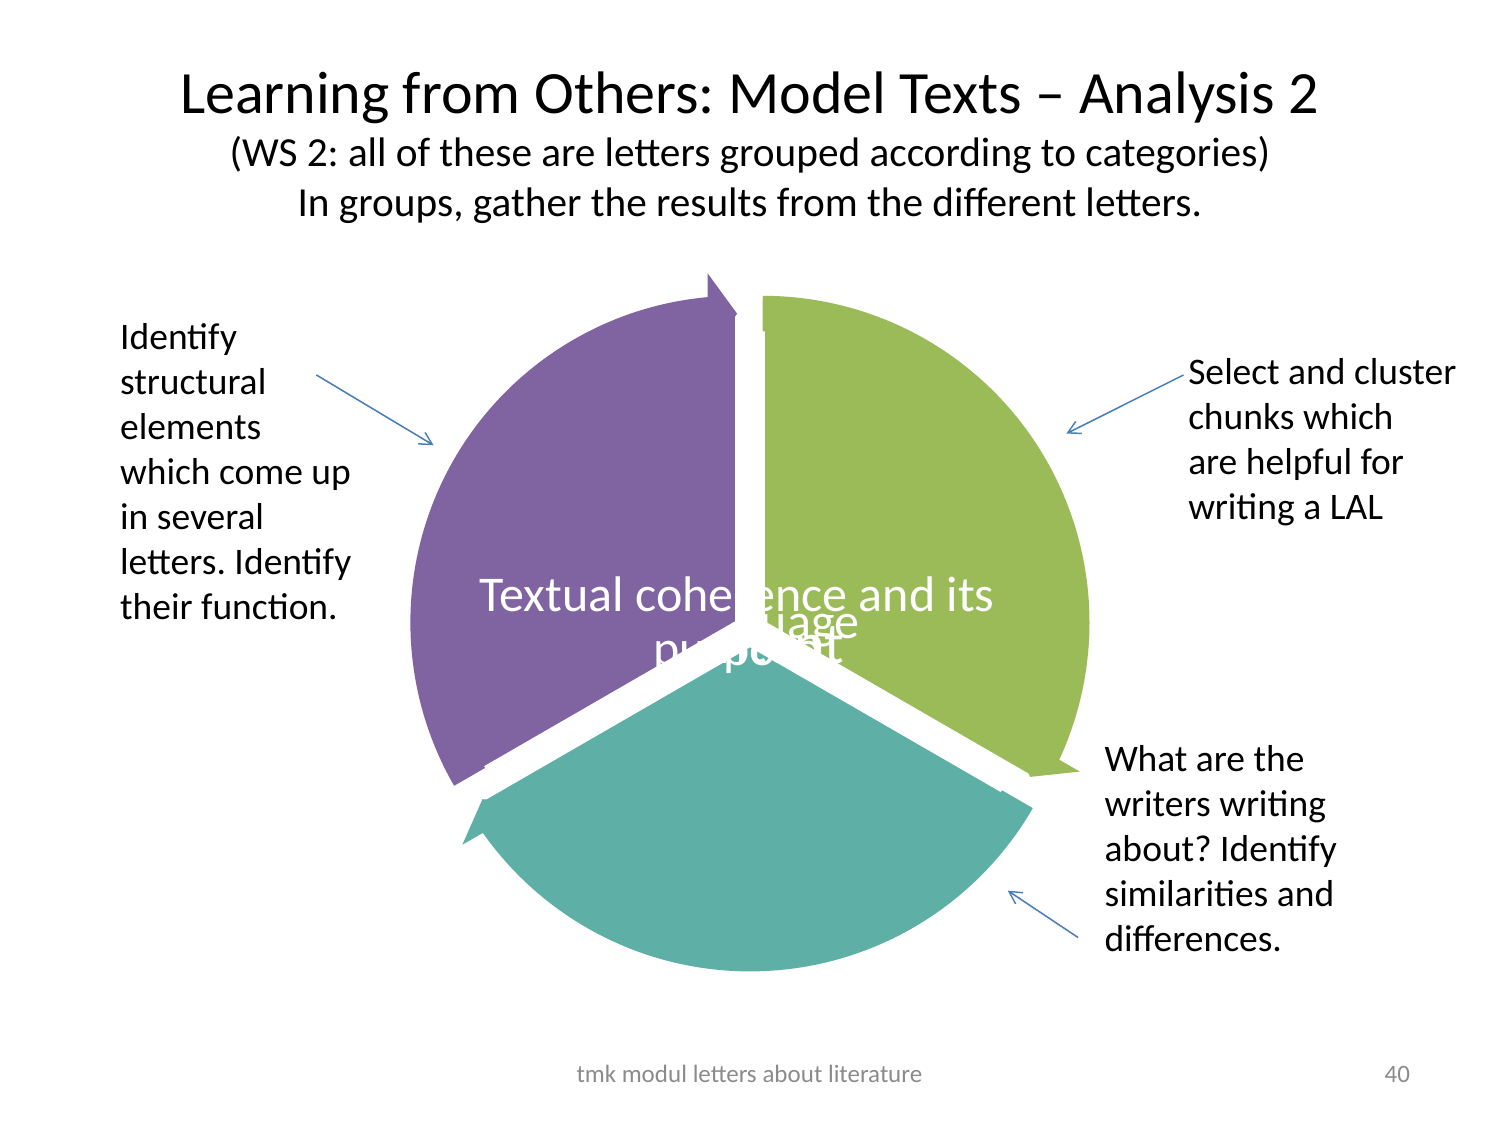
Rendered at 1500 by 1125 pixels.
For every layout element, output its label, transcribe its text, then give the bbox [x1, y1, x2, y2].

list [74, 262, 1426, 1006]
title Learning from Others: Model Texts – Analysis 2 (WS 2: all of these are letters grouped according to categories) In groups, gather the results from the different letters. [75, 45, 1425, 233]
slide_number 40 [1074, 1042, 1425, 1103]
footer tmk modul letters about literature [512, 1042, 988, 1103]
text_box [1007, 890, 1079, 938]
text_box Select and cluster chunks which are helpful for writing a LAL [1429, 339, 1472, 535]
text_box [316, 374, 434, 446]
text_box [1066, 374, 1184, 434]
